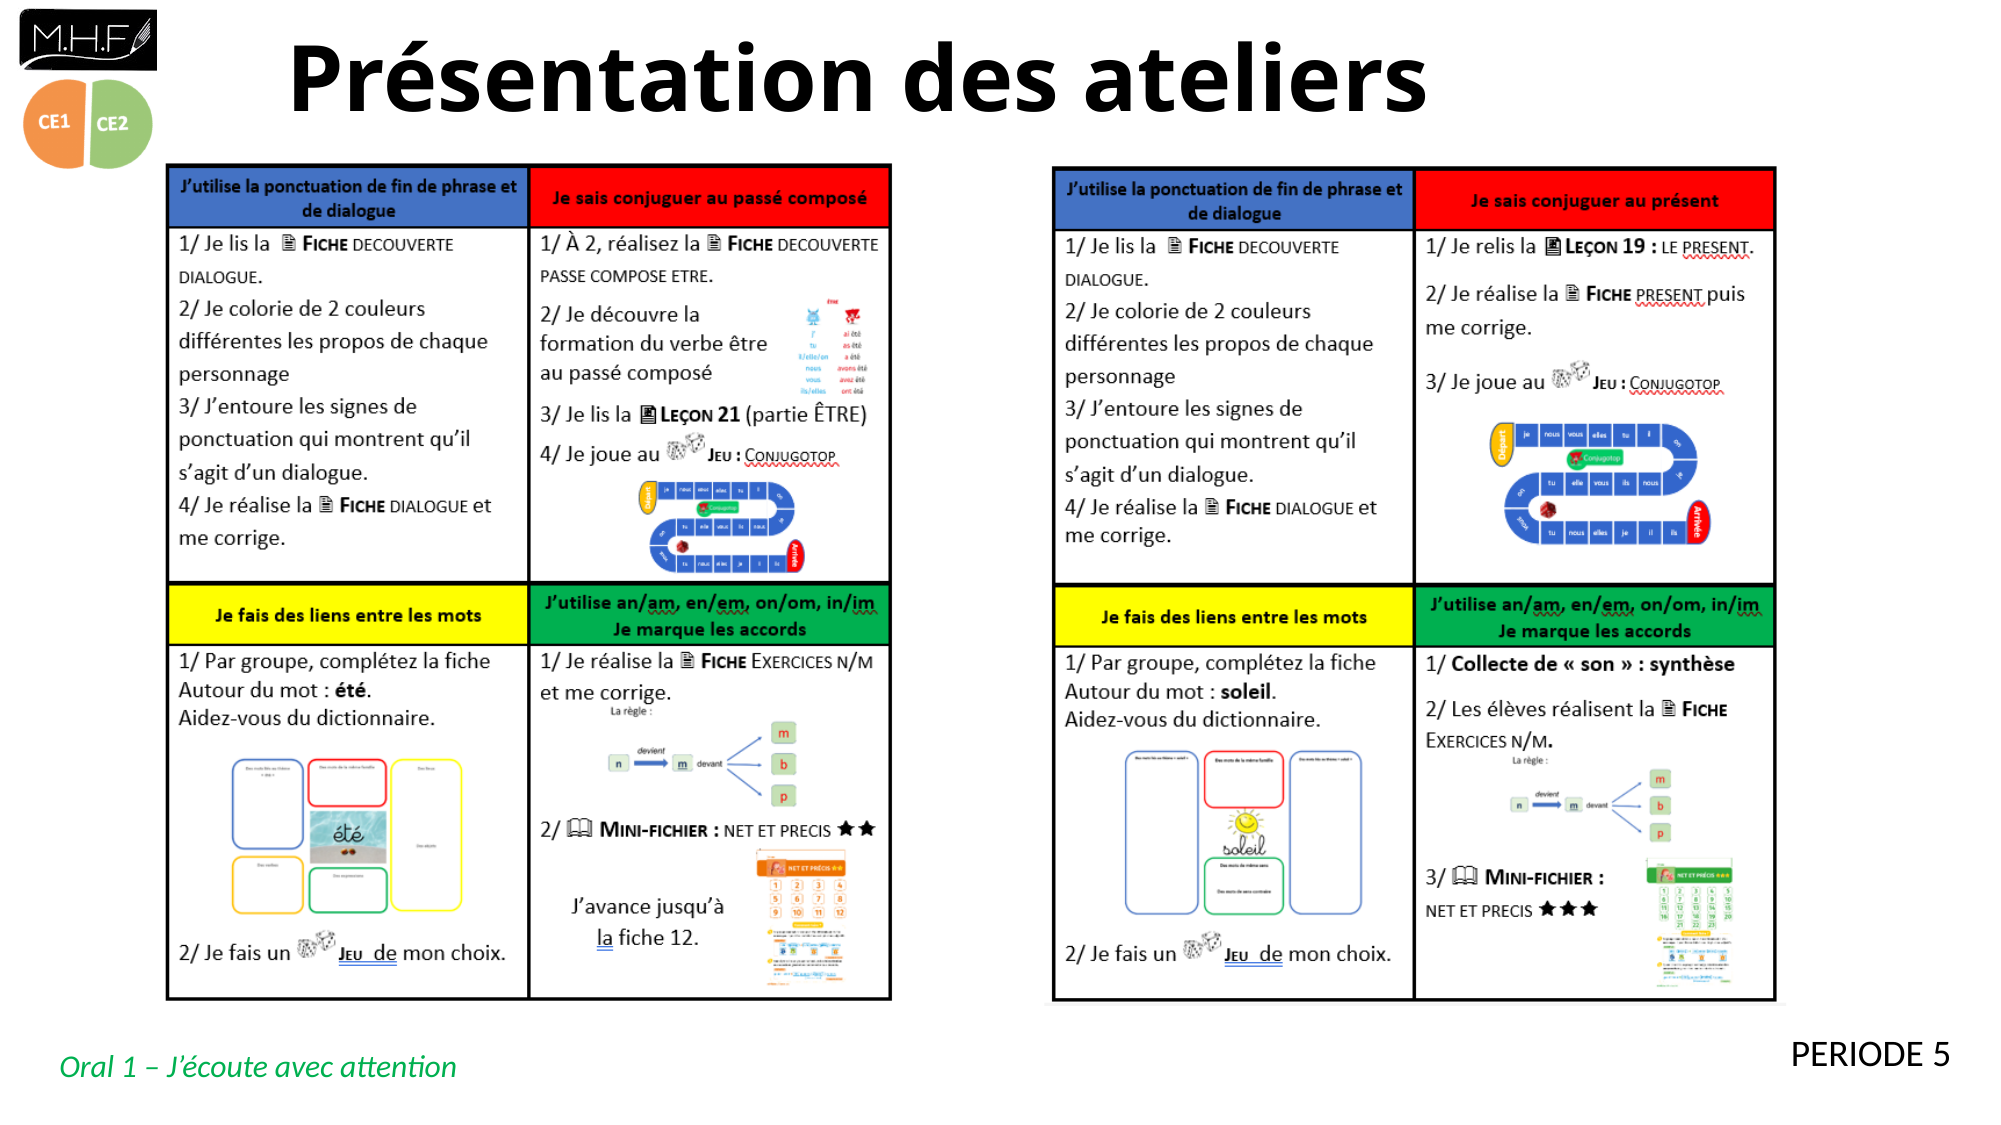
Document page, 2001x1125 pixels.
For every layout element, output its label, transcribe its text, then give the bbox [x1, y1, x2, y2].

text_box PERIODE 5 [1362, 1021, 1967, 1082]
picture [1, 7, 906, 1006]
picture [1044, 155, 1787, 1006]
title Présentation des ateliers [271, 7, 1818, 156]
text_box Oral 1 – J’écoute avec attention [44, 1038, 1346, 1092]
